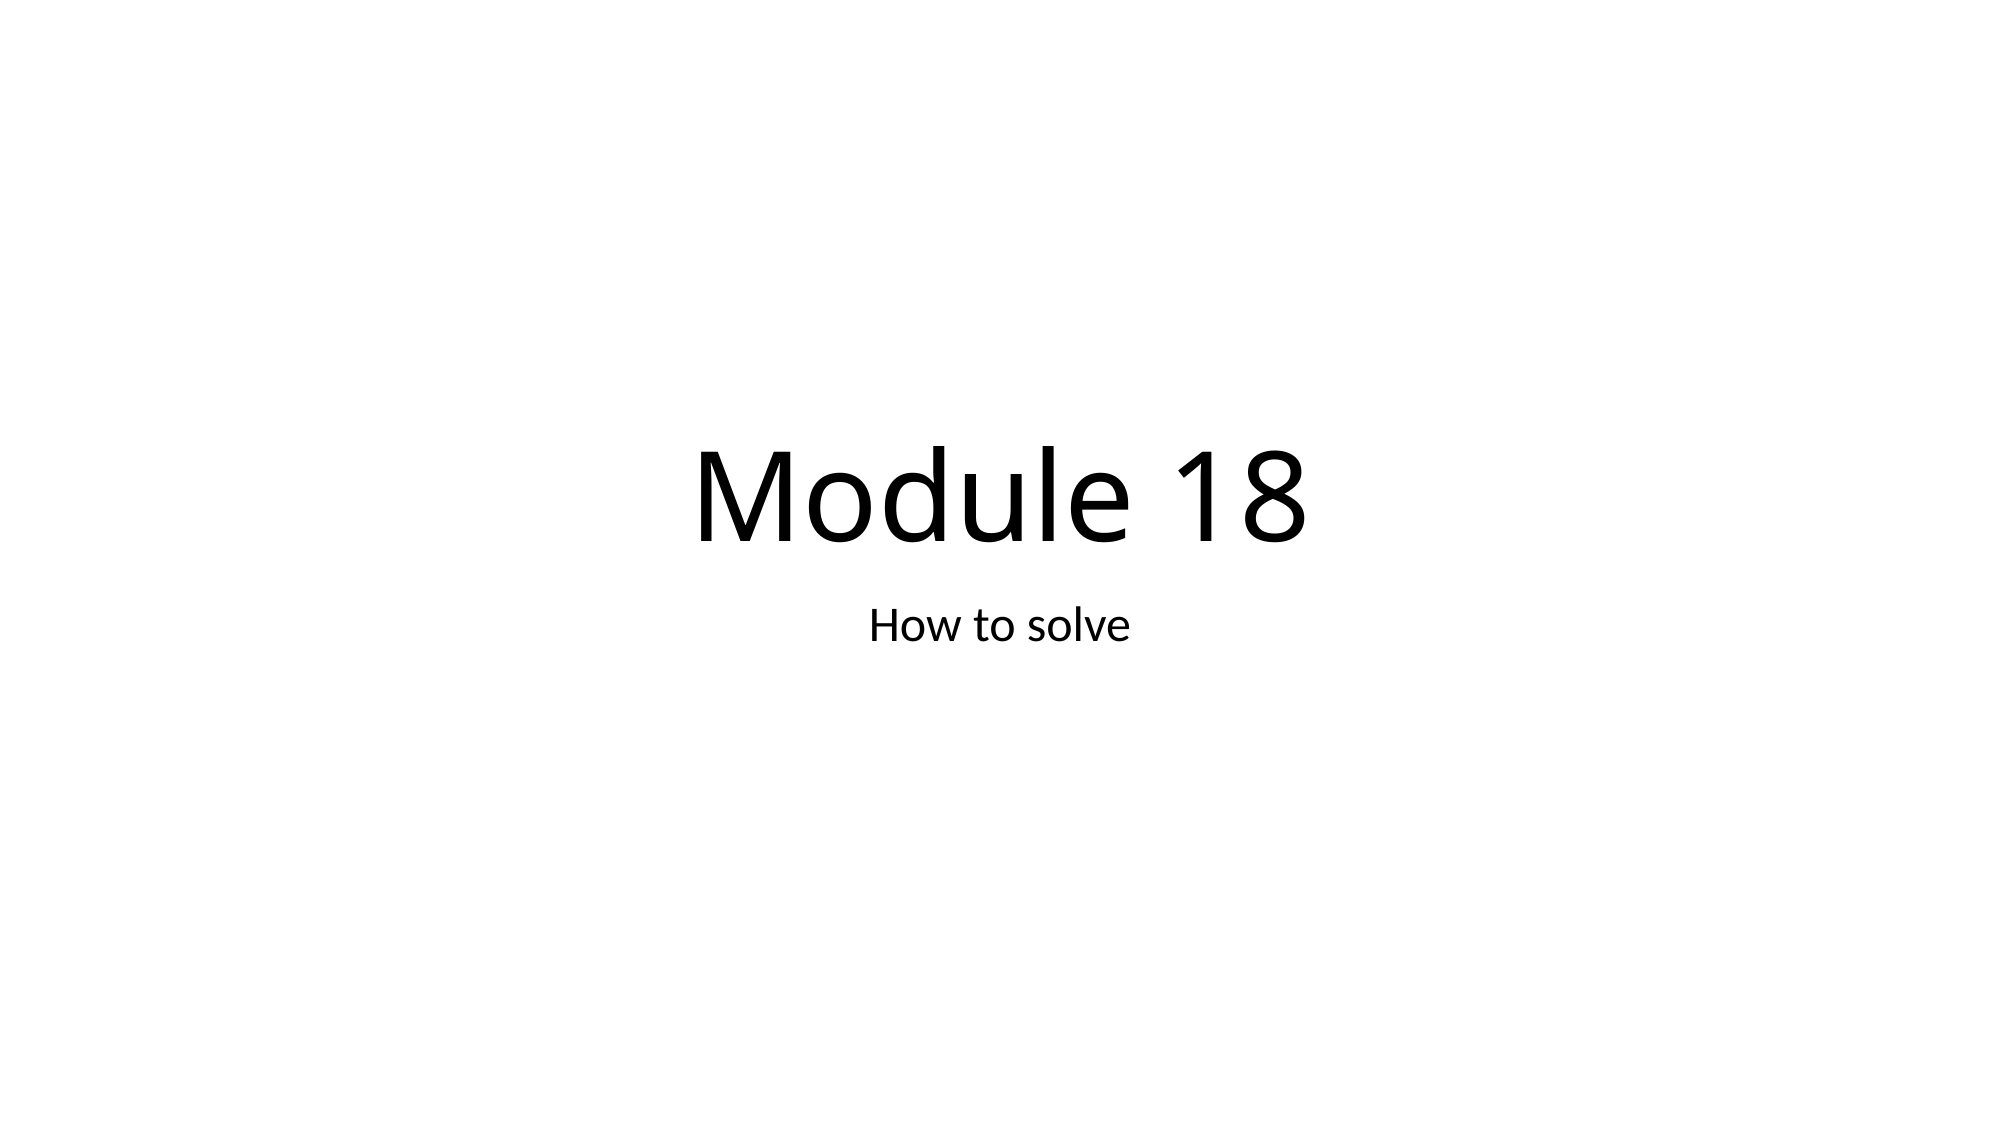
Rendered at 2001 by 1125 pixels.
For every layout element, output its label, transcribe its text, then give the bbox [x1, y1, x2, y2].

subtitle How to solve [249, 590, 1750, 863]
title Module 18 [249, 184, 1750, 576]
